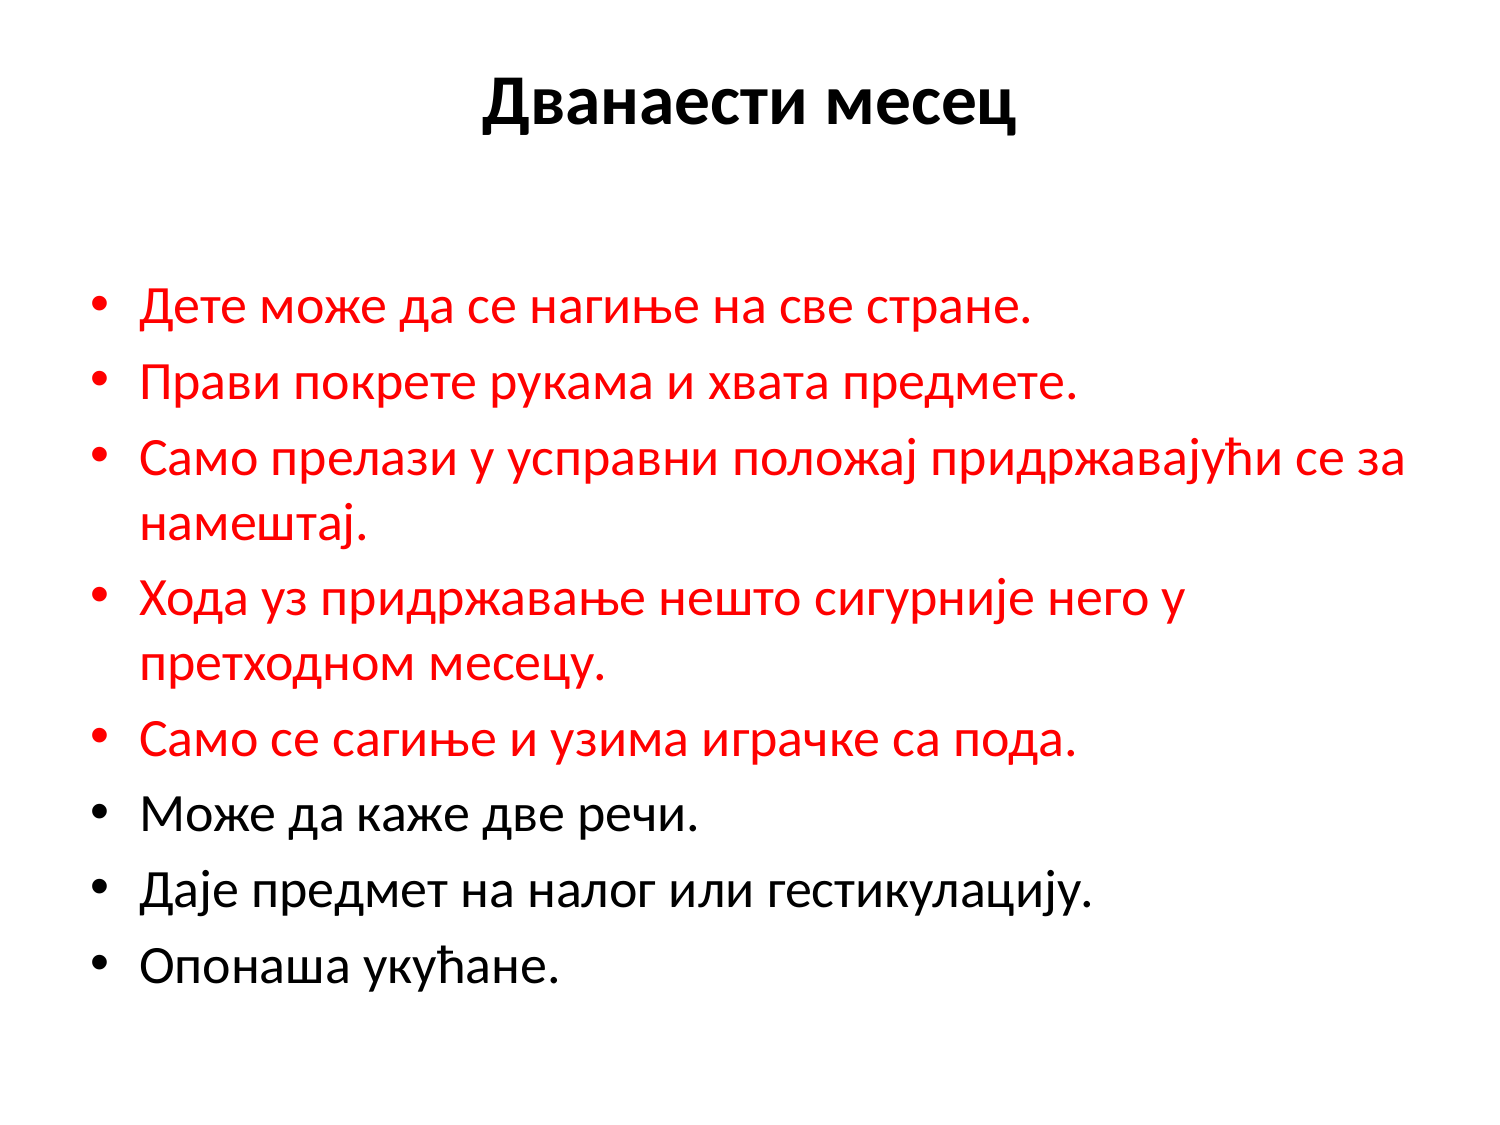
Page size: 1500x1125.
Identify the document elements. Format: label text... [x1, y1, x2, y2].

list Дете може да се нагиње на све стране. Прави покрете рукама и хвата предмете. Само прелази у усправни положај придржавајући се за намештај. Хода уз придржавање нешто сигурније него у претходном месецу. Само се сагиње и узима играчке са пода. Може да каже две речи. Даје предмет на налог или гестикулацију. Опонаша укућане. [75, 262, 1425, 1005]
title Дванаести месец [75, 45, 1425, 233]
